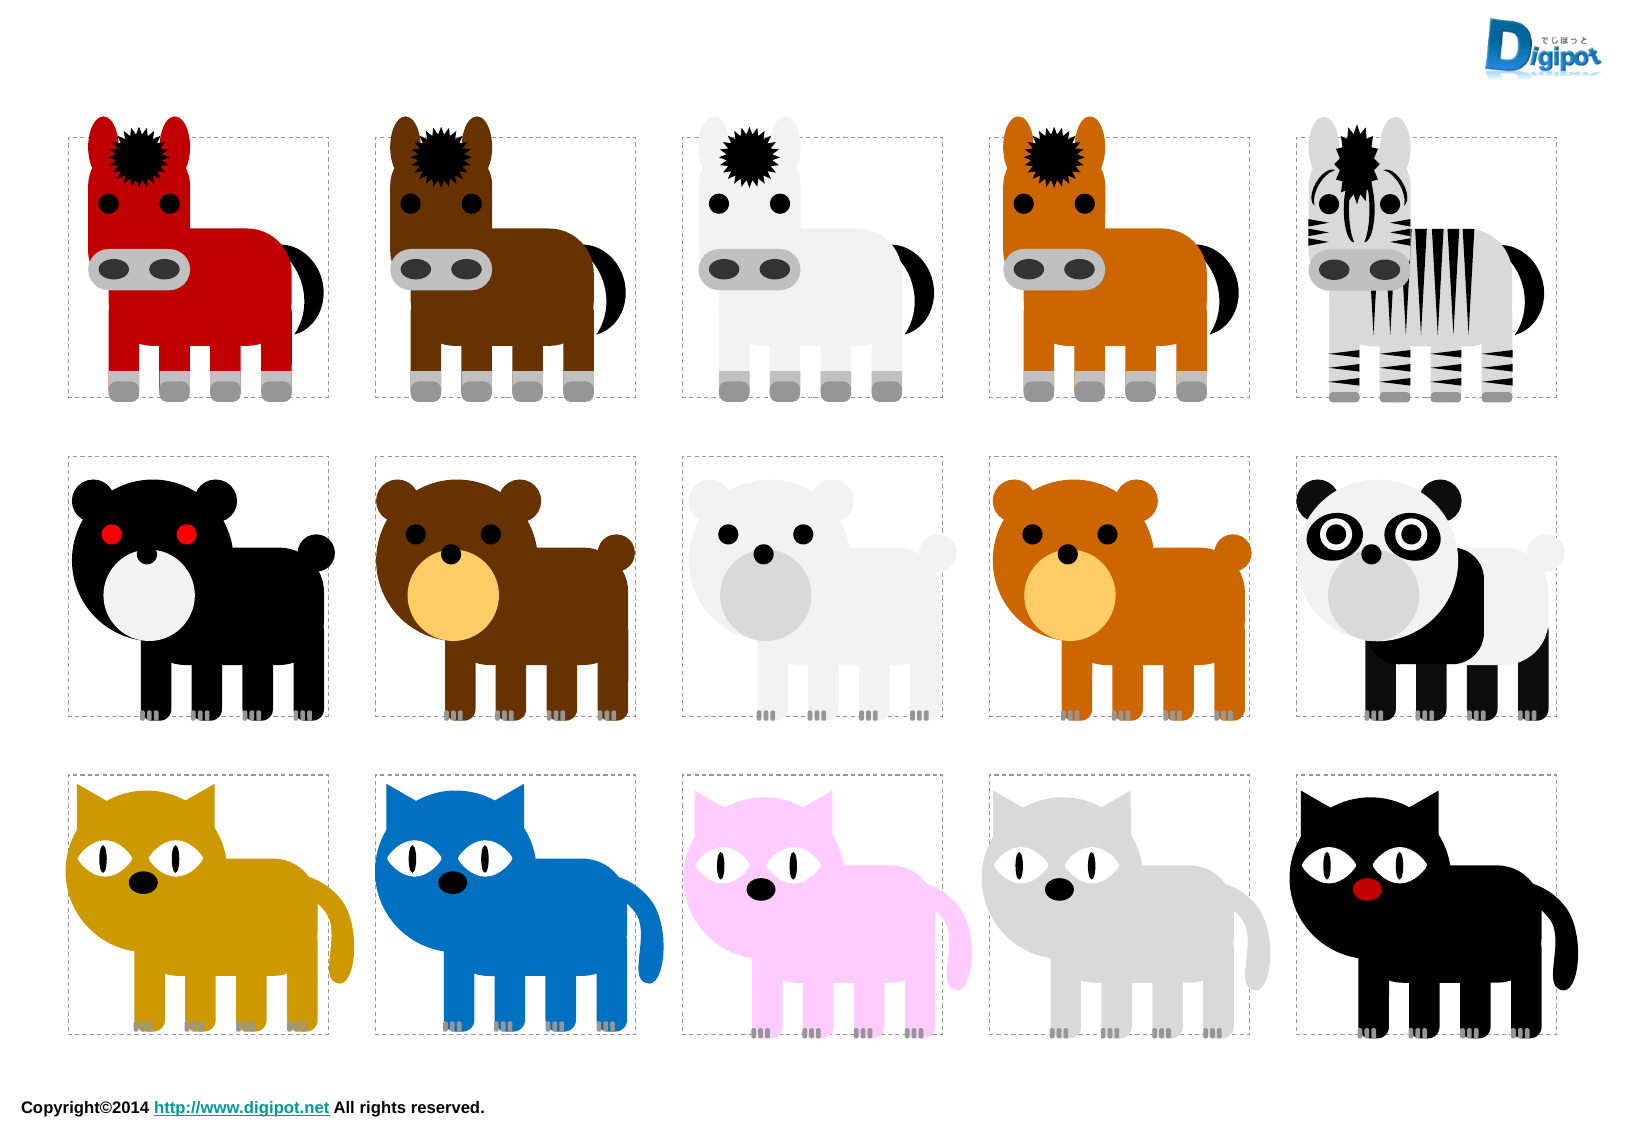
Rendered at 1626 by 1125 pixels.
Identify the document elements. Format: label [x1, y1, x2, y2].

text_box [1002, 116, 1238, 403]
text_box [1308, 116, 1544, 403]
text_box [87, 116, 323, 403]
text_box [371, 780, 658, 1032]
text_box [679, 787, 967, 1039]
text_box [698, 116, 934, 403]
text_box [375, 479, 636, 721]
text_box [62, 780, 349, 1032]
text_box [71, 479, 336, 721]
text_box [1286, 787, 1573, 1039]
text_box [978, 787, 1265, 1039]
text_box [688, 479, 957, 721]
text_box [992, 479, 1252, 721]
text_box [389, 116, 625, 403]
text_box [1296, 479, 1565, 721]
picture [1485, 18, 1602, 82]
